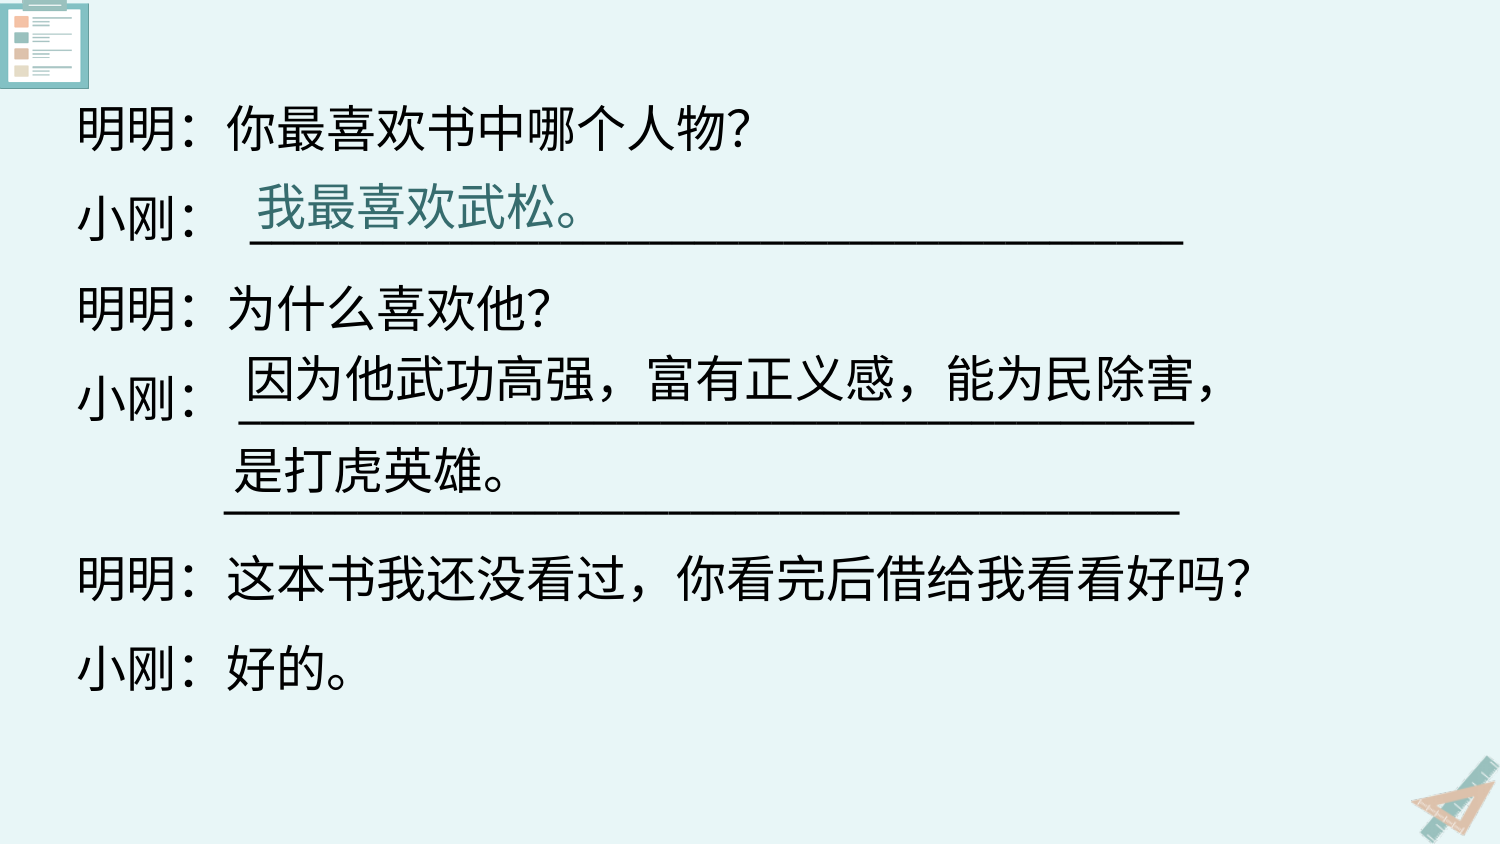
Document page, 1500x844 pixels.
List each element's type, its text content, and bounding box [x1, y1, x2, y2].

text_box 是打虎英雄。 [218, 431, 549, 507]
text_box 因为他武功高强，富有正义感，能为民除害， [230, 339, 1414, 415]
text_box 我最喜欢武松。 [242, 138, 1319, 334]
picture [0, 0, 89, 89]
picture [1411, 755, 1500, 844]
text_box 明明：你最喜欢书中哪个人物？ 小刚： __________________________________________ 明明：为什么喜欢他？ 小刚：___________________________________________ ___________________________________________ 明明：这本书我还没看过，你看完后借给我看看好吗？ 小刚：好的。 [76, 67, 1415, 548]
